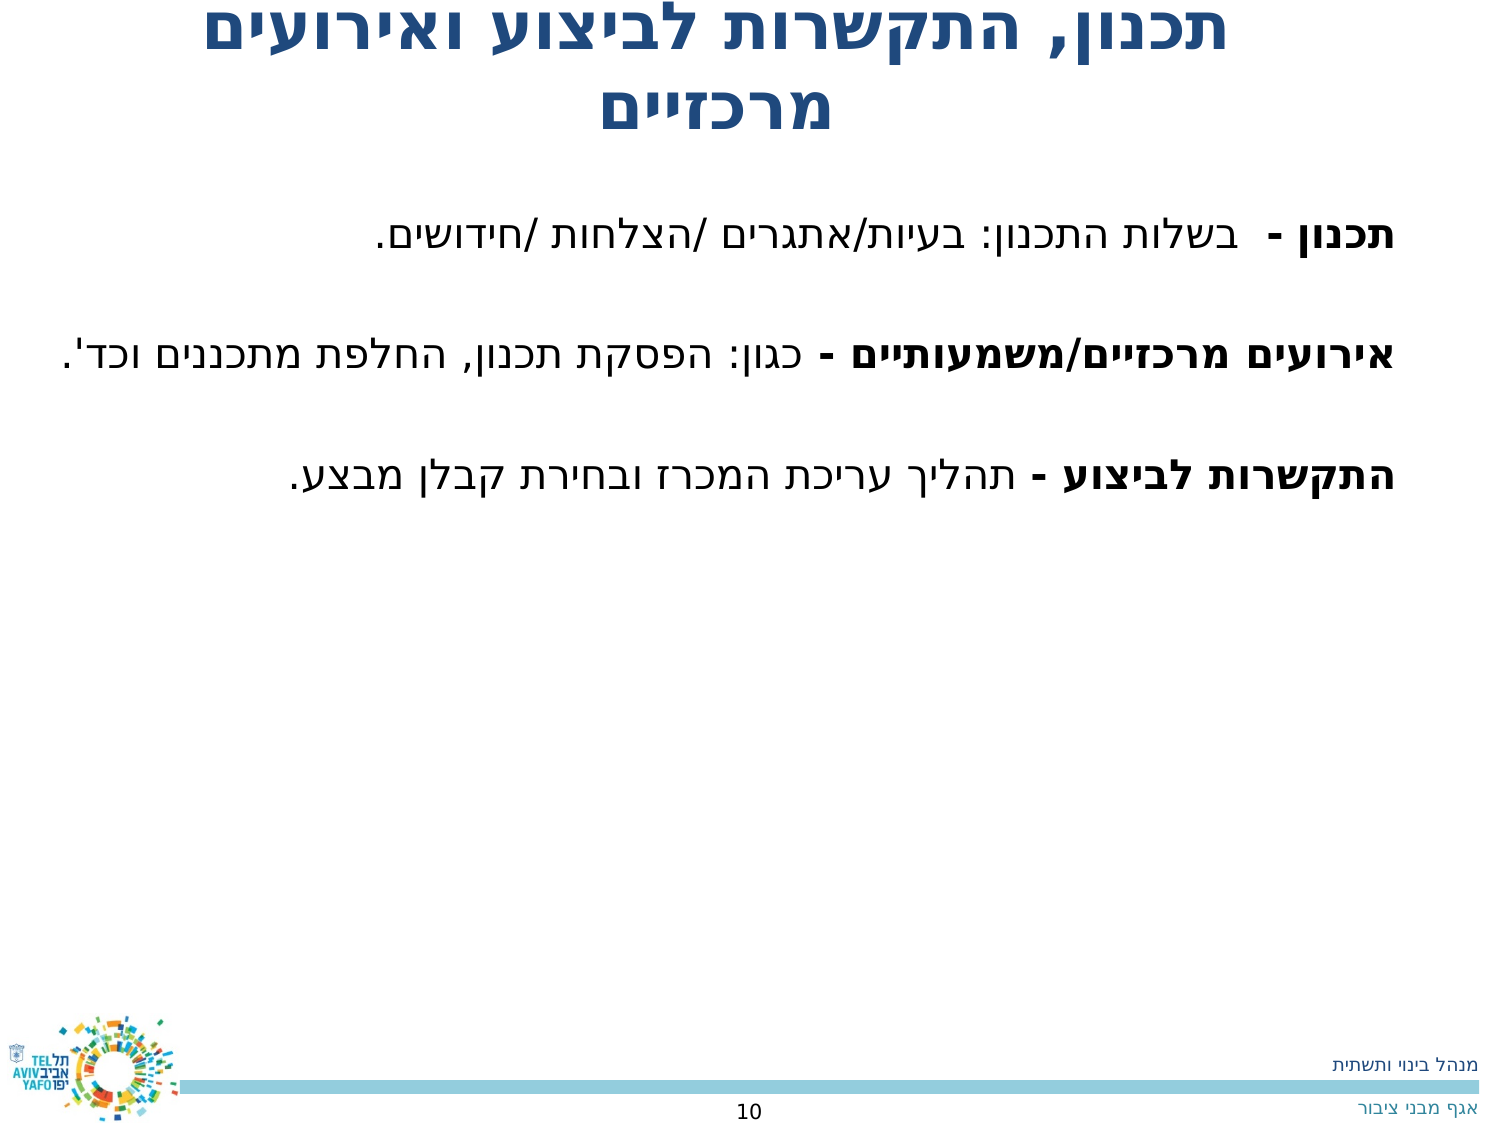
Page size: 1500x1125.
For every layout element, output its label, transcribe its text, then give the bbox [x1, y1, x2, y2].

picture [7, 1013, 180, 1123]
text_box תכנון - בשלות התכנון: בעיות/אתגרים /הצלחות /חידושים. אירועים מרכזיים/משמעותיים - כגון: הפסקת תכנון, החלפת מתכננים וכד'. התקשרות לביצוע - תהליך עריכת המכרז ובחירת קבלן מבצע. [0, 148, 1412, 606]
text_box תכנון, התקשרות לביצוע ואירועים מרכזיים [123, 10, 1310, 115]
